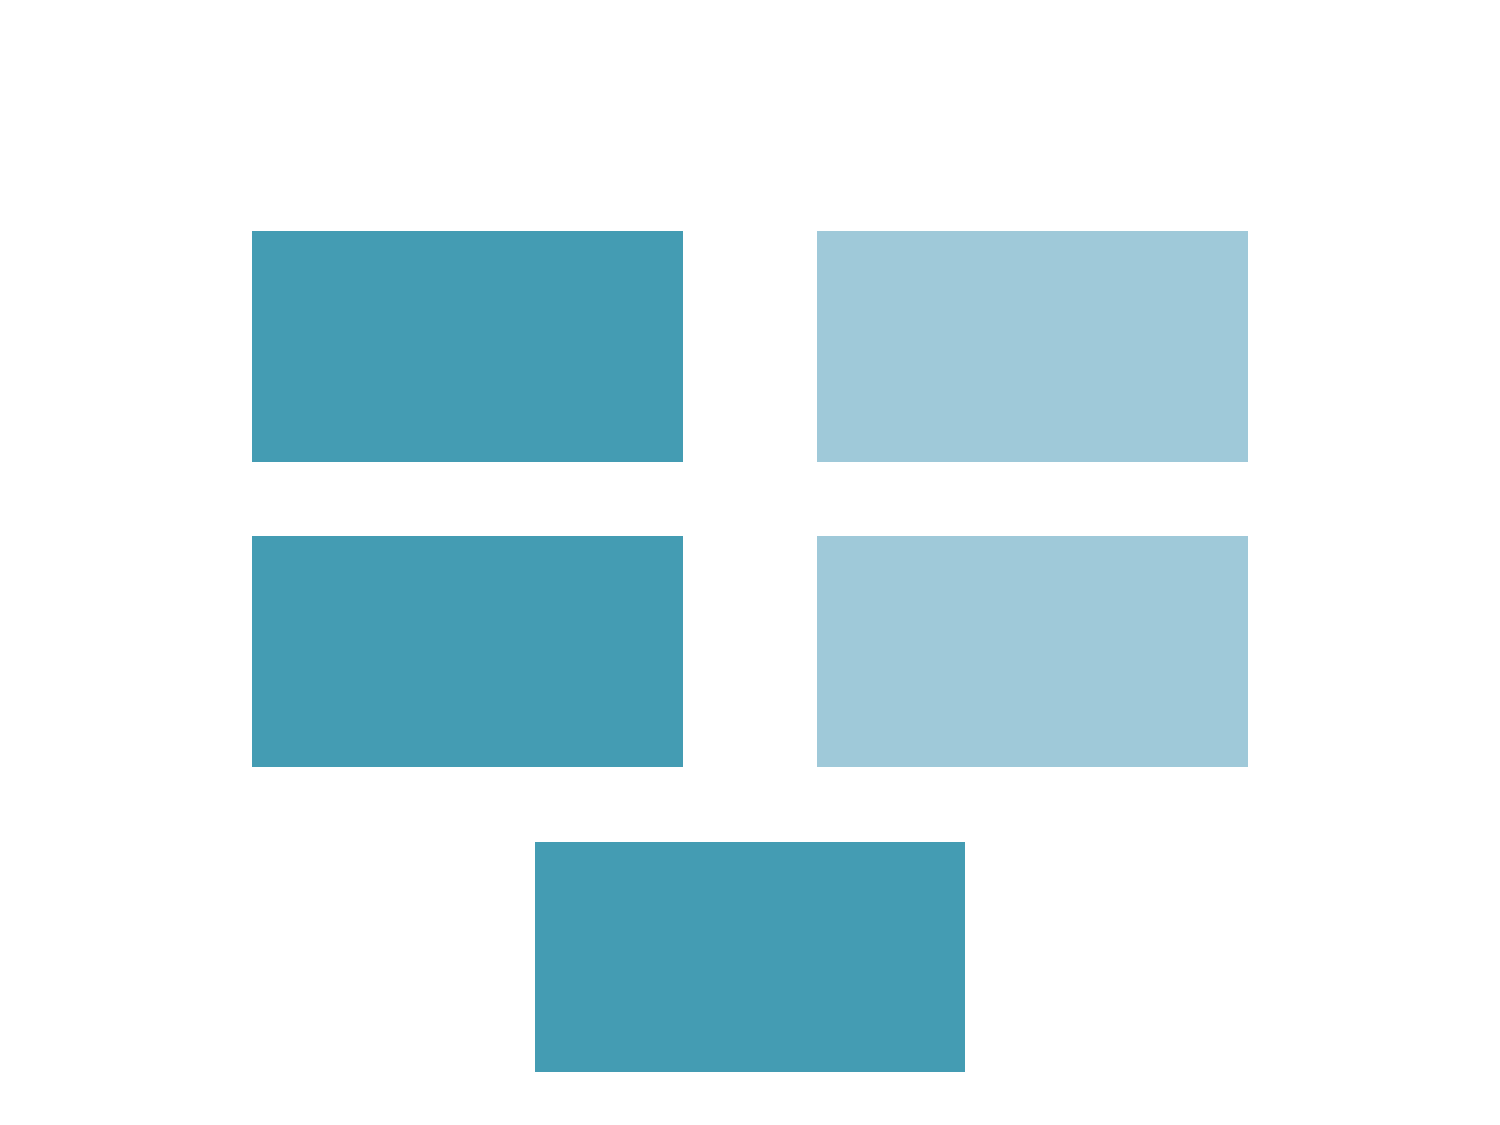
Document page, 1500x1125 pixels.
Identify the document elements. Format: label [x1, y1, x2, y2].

text_box [249, 228, 1251, 897]
